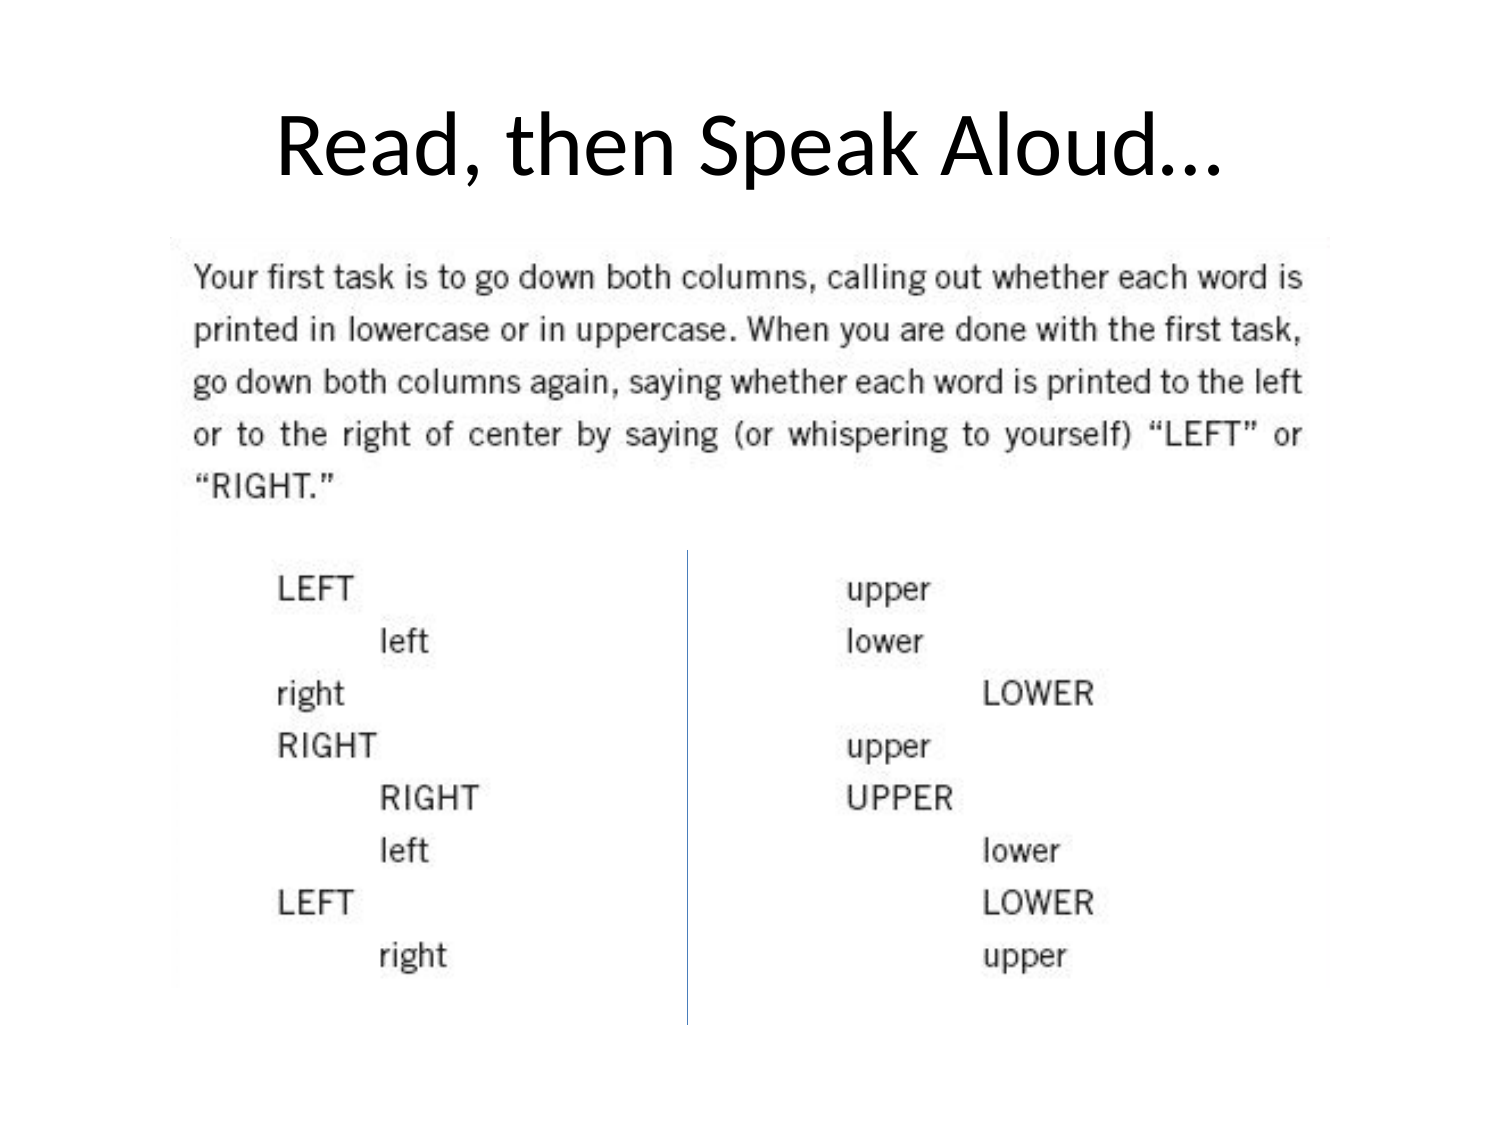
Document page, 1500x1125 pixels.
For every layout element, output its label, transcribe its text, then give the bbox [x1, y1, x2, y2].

picture [170, 237, 1330, 988]
title Read, then Speak Aloud… [75, 45, 1425, 233]
